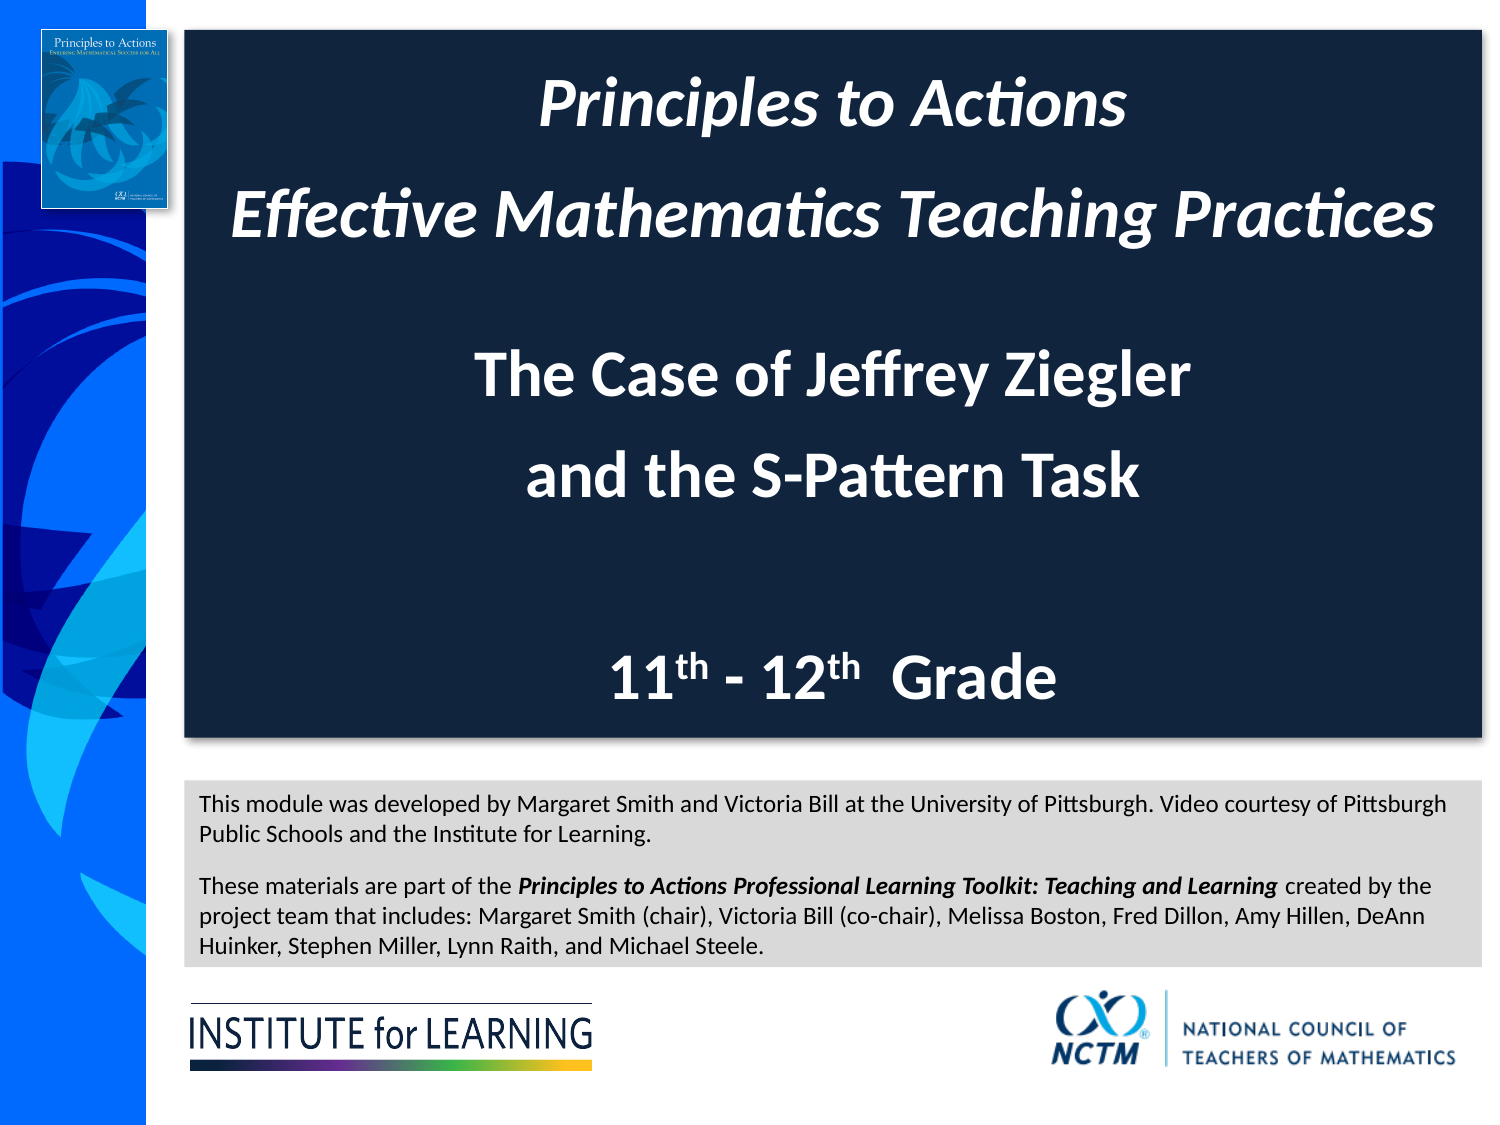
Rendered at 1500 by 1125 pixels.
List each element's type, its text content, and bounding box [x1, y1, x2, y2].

text_box Principles to Actions Effective Mathematics Teaching Practices The Case of Jeffrey Ziegler and the S-Pattern Task 11th - 12th Grade [184, 29, 1482, 738]
picture [1034, 969, 1474, 1085]
picture [190, 1003, 592, 1072]
text_box This module was developed by Margaret Smith and Victoria Bill at the University of Pittsburgh. Video courtesy of Pittsburgh Public Schools and the Institute for Learning. These materials are part of the Principles to Actions Professional Learning Toolkit: Teaching and Learning created by the project team that includes: Margaret Smith (chair), Victoria Bill (co-chair), Melissa Boston, Fred Dillon, Amy Hillen, DeAnn Huinker, Stephen Miller, Lynn Raith, and Michael Steele. [184, 780, 1482, 968]
picture [0, 0, 168, 1125]
